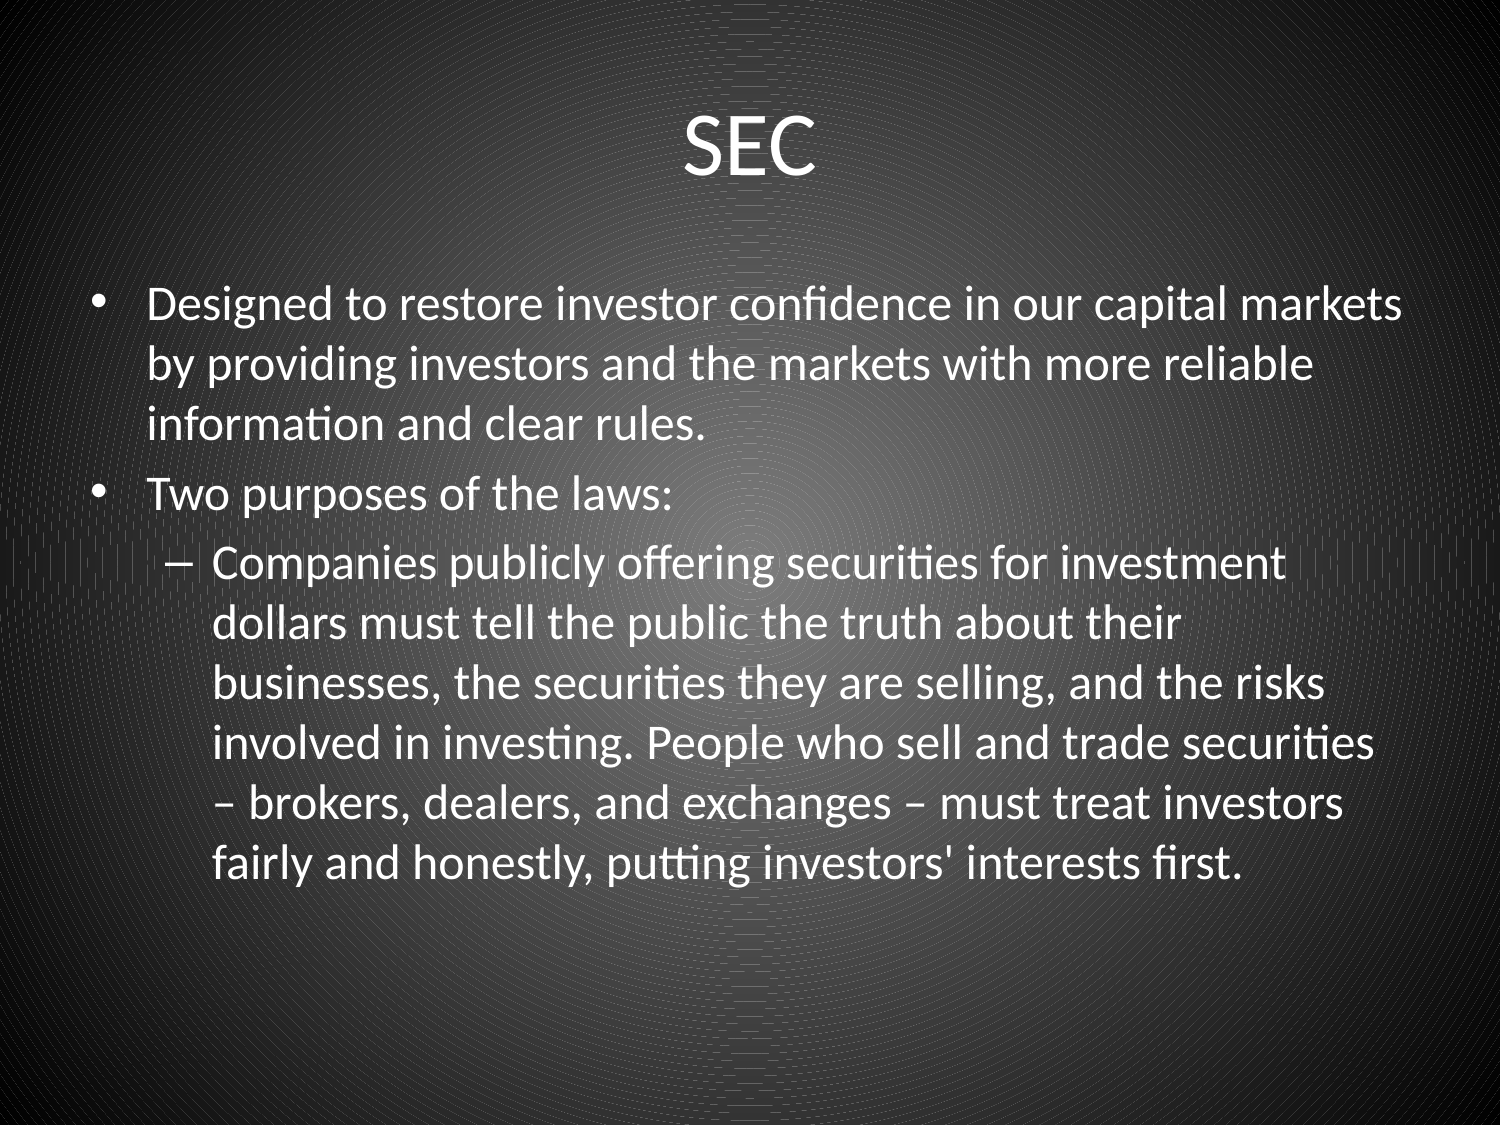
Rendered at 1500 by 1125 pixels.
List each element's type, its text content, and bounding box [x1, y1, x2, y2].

list Designed to restore investor confidence in our capital markets by providing investors and the markets with more reliable information and clear rules. Two purposes of the laws: Companies publicly offering securities for investment dollars must tell the public the truth about their businesses, the securities they are selling, and the risks involved in investing. People who sell and trade securities – brokers, dealers, and exchanges – must treat investors fairly and honestly, putting investors' interests first. [75, 262, 1425, 1005]
title SEC [75, 45, 1425, 233]
